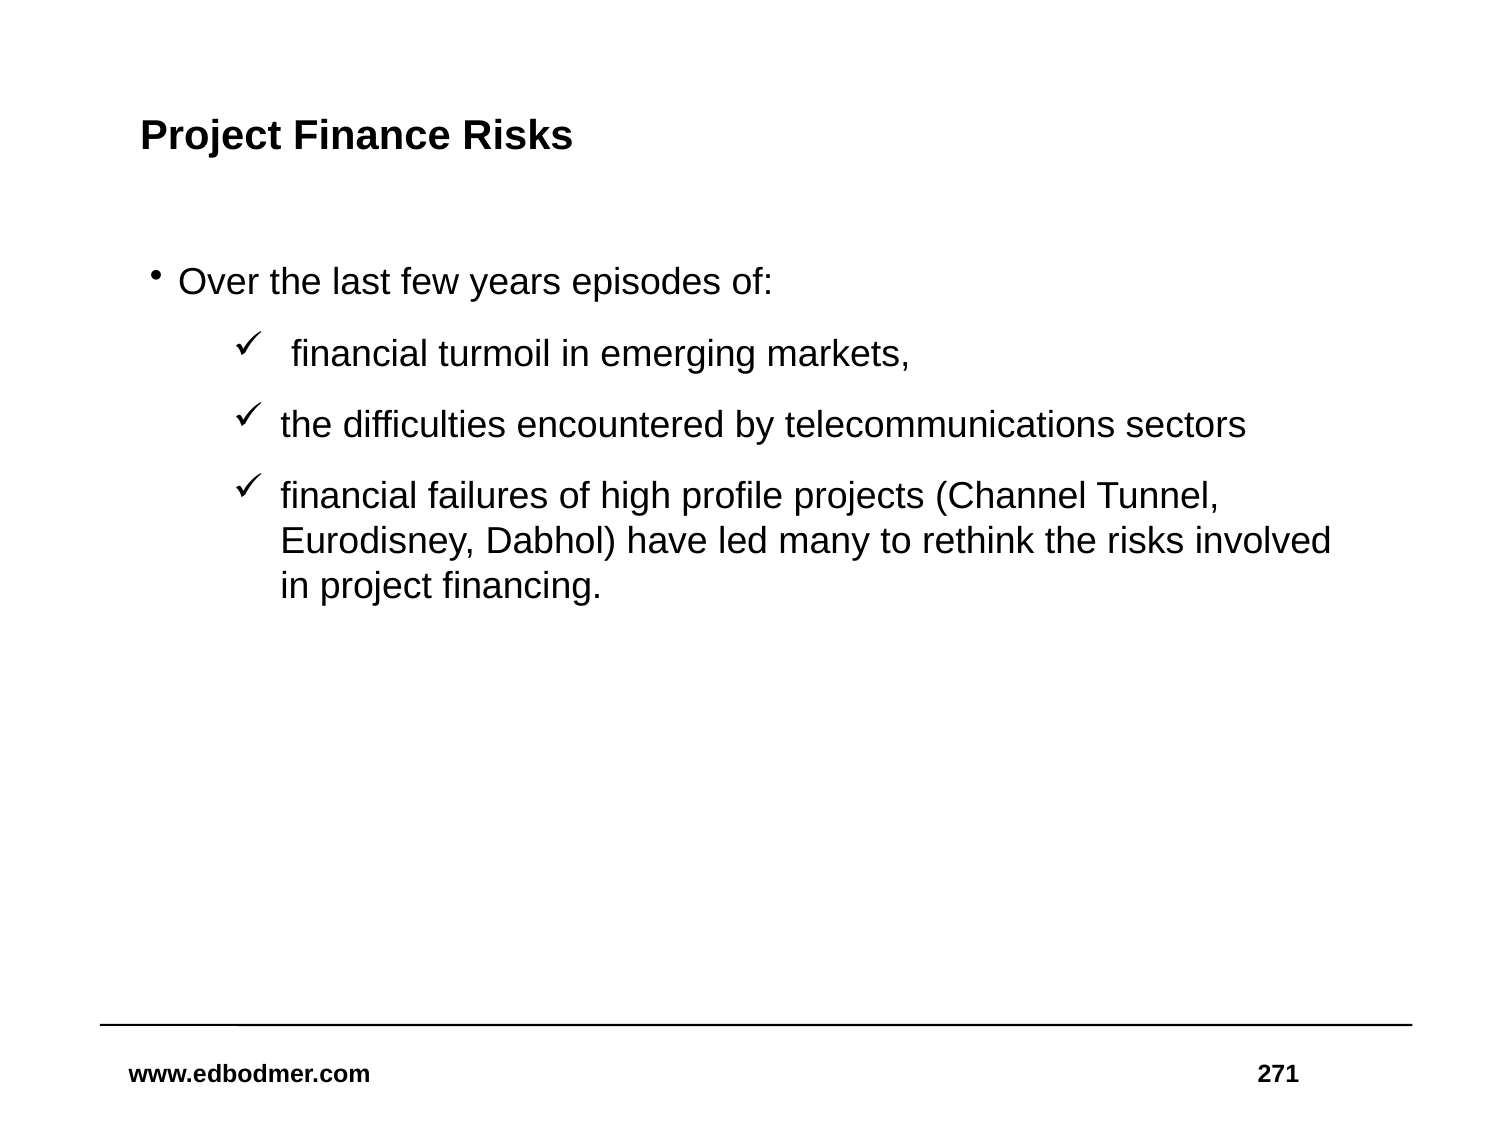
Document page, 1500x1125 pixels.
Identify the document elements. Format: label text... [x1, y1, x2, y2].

title Project Finance Risks [125, 99, 1288, 225]
list Over the last few years episodes of: financial turmoil in emerging markets, the difficulties encountered by telecommunications sectors financial failures of high profile projects (Channel Tunnel, Eurodisney, Dabhol) have led many to rethink the risks involved in project financing. [125, 249, 1375, 1000]
